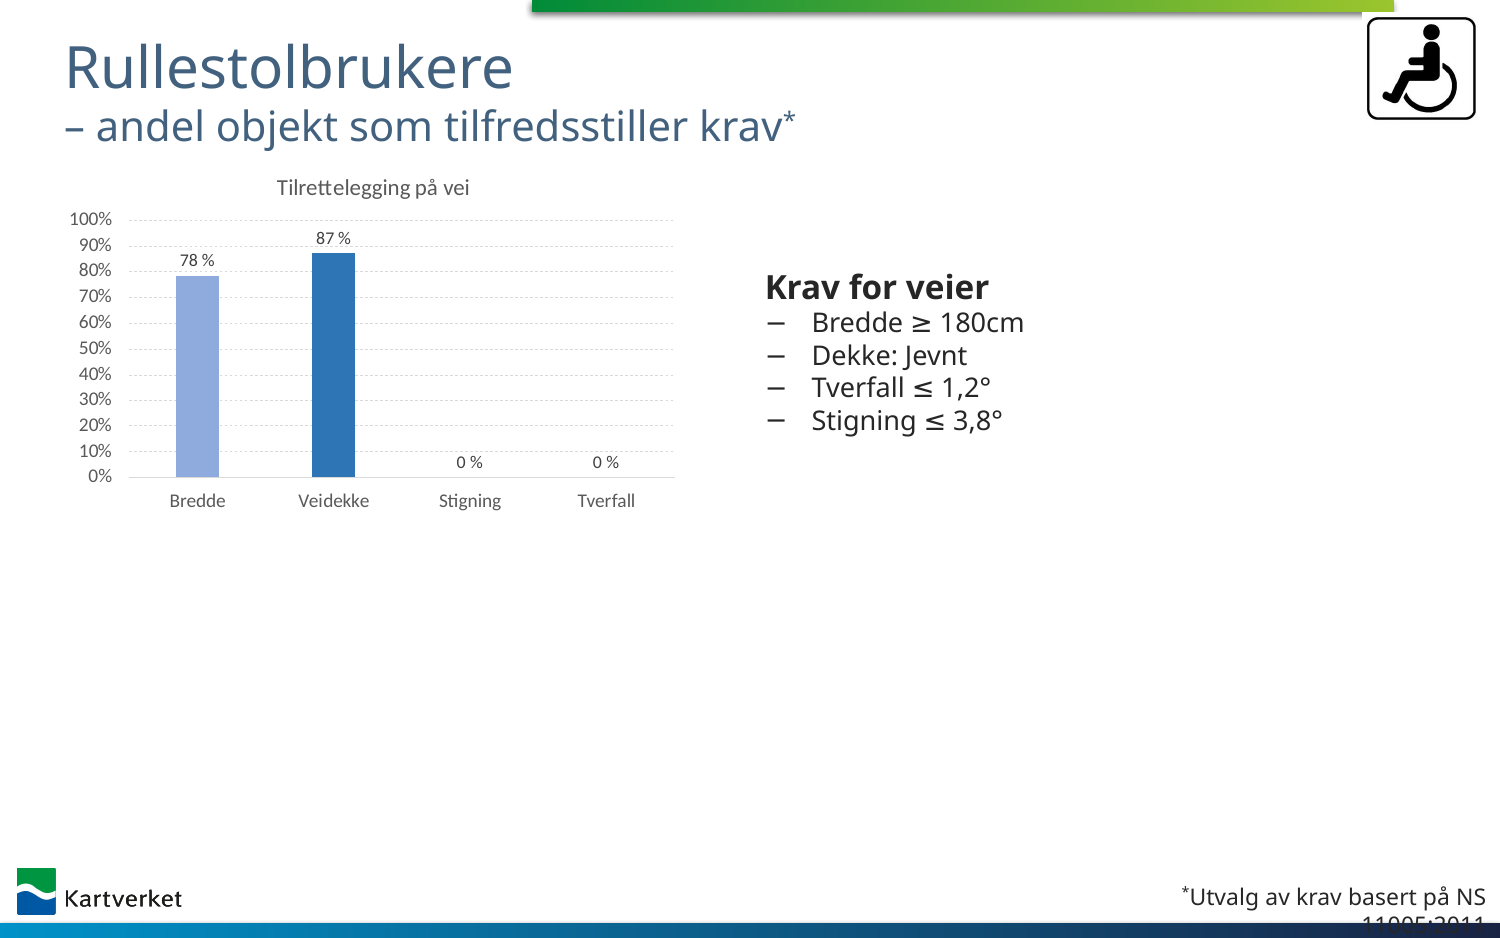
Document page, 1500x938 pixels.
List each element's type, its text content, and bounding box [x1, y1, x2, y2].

picture [1362, 12, 1481, 126]
text_box Krav for veier Bredde ≥ 180cm Dekke: Jevnt Tverfall ≤ 1,2° Stigning ≤ 3,8° [750, 258, 1234, 444]
picture [62, 166, 685, 519]
text_box Rullestolbrukere – andel objekt som tilfredsstiller krav* [49, 25, 1431, 158]
text_box *Utvalg av krav basert på NS 11005:2011 [1068, 873, 1500, 938]
